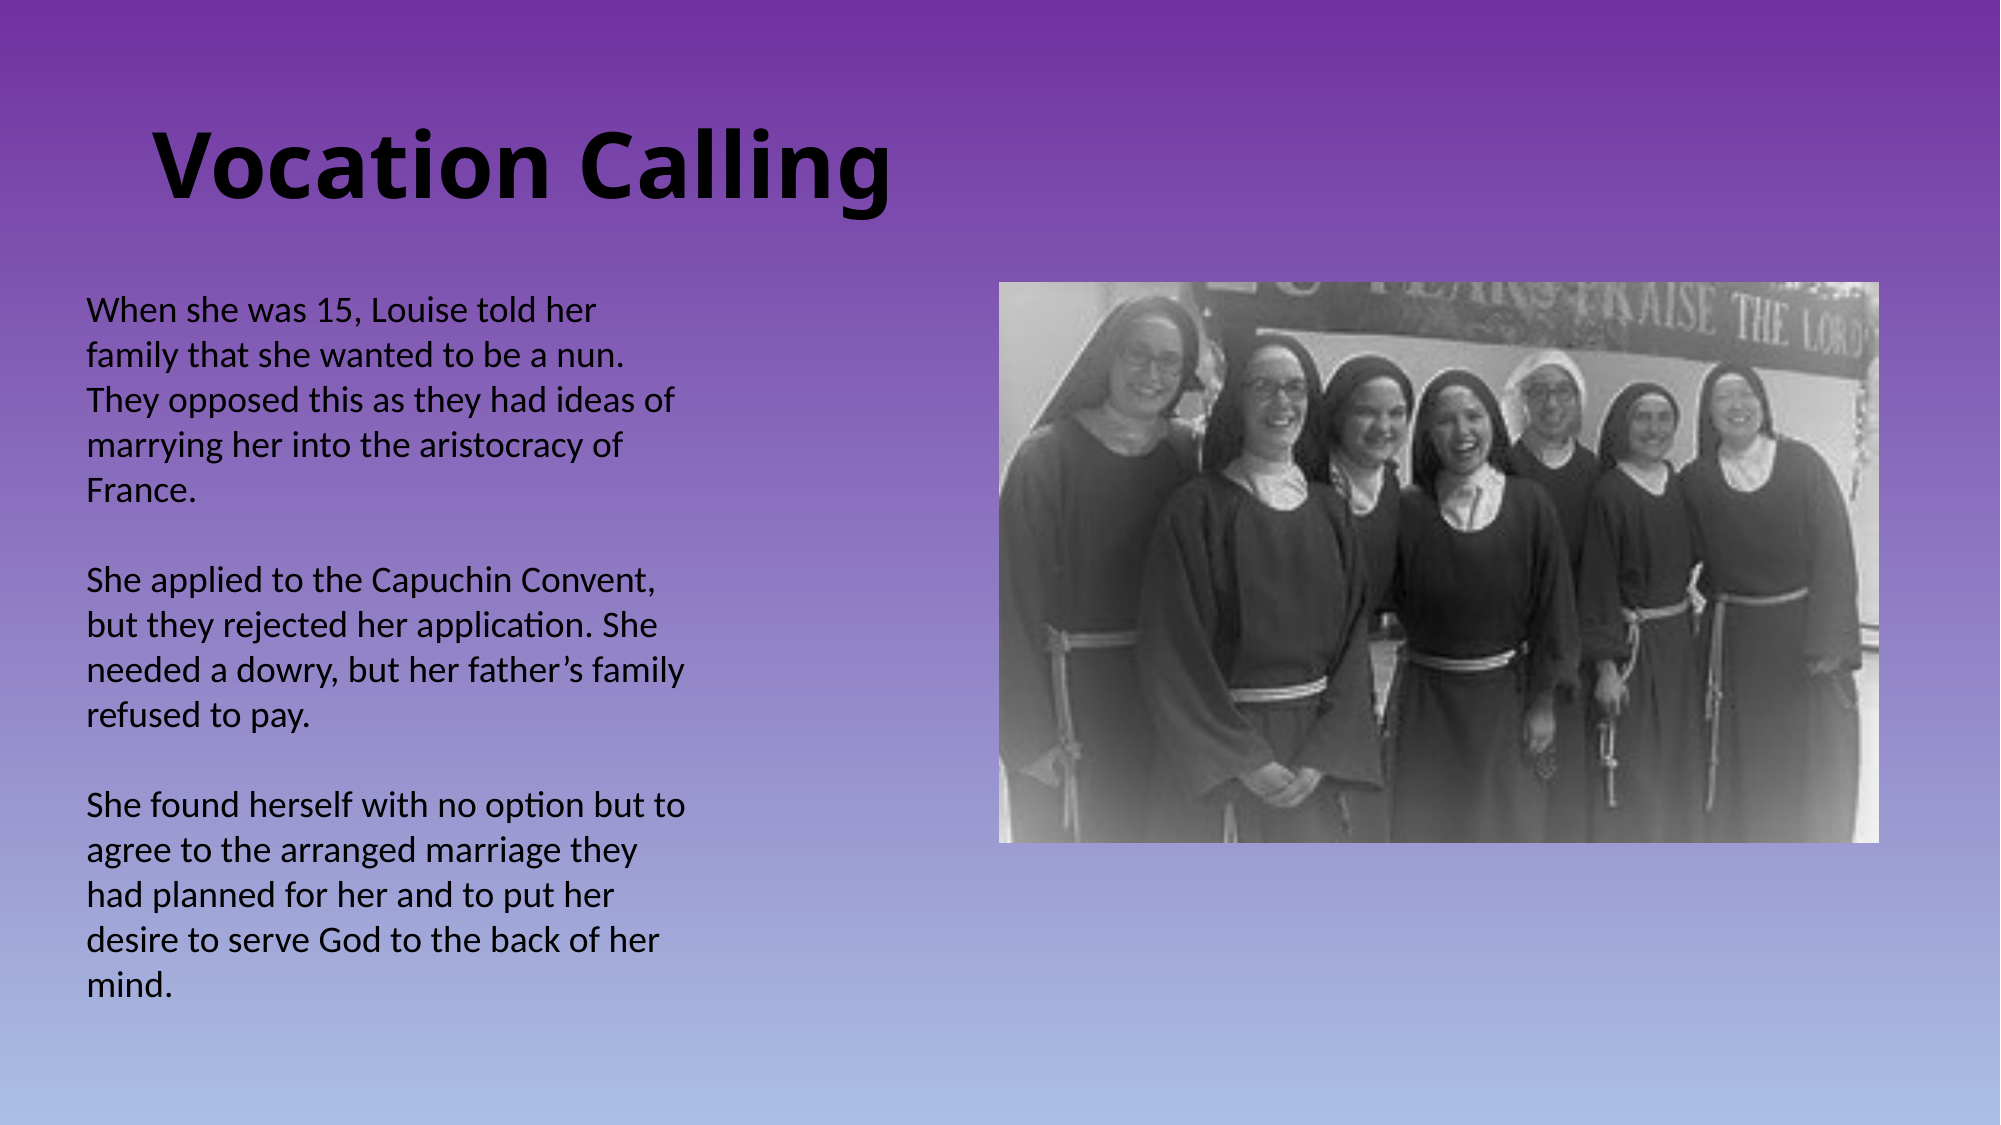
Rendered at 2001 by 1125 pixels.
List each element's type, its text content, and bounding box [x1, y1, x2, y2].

title Vocation Calling [137, 59, 1863, 278]
picture [999, 282, 1879, 843]
text_box When she was 15, Louise told her family that she wanted to be a nun. They opposed this as they had ideas of marrying her into the aristocracy of France. She applied to the Capuchin Convent, but they rejected her application. She needed a dowry, but her father’s family refused to pay. She found herself with no option but to agree to the arranged marriage they had planned for her and to put her desire to serve God to the back of her mind. [71, 277, 711, 1012]
